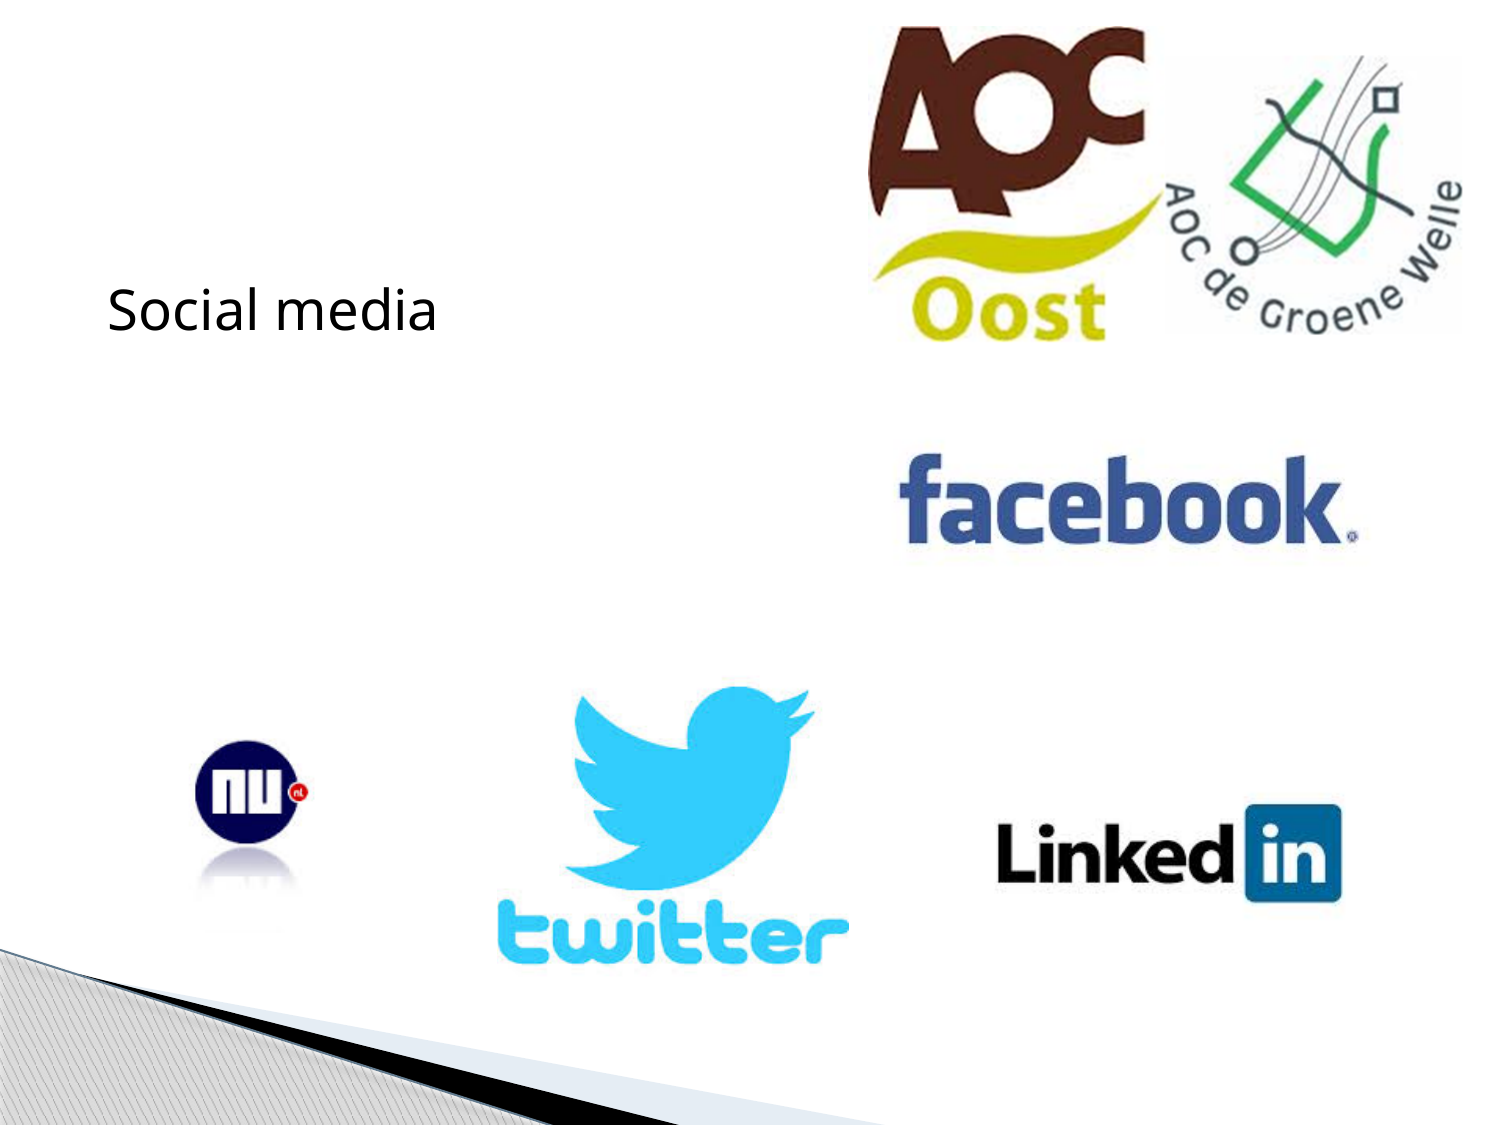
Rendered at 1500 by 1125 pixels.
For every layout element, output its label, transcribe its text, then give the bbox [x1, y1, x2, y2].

picture [844, 389, 1417, 607]
picture [867, 26, 1473, 365]
picture [994, 668, 1347, 1021]
list Social media [75, 267, 1425, 986]
picture [496, 651, 849, 1004]
picture [64, 651, 441, 933]
